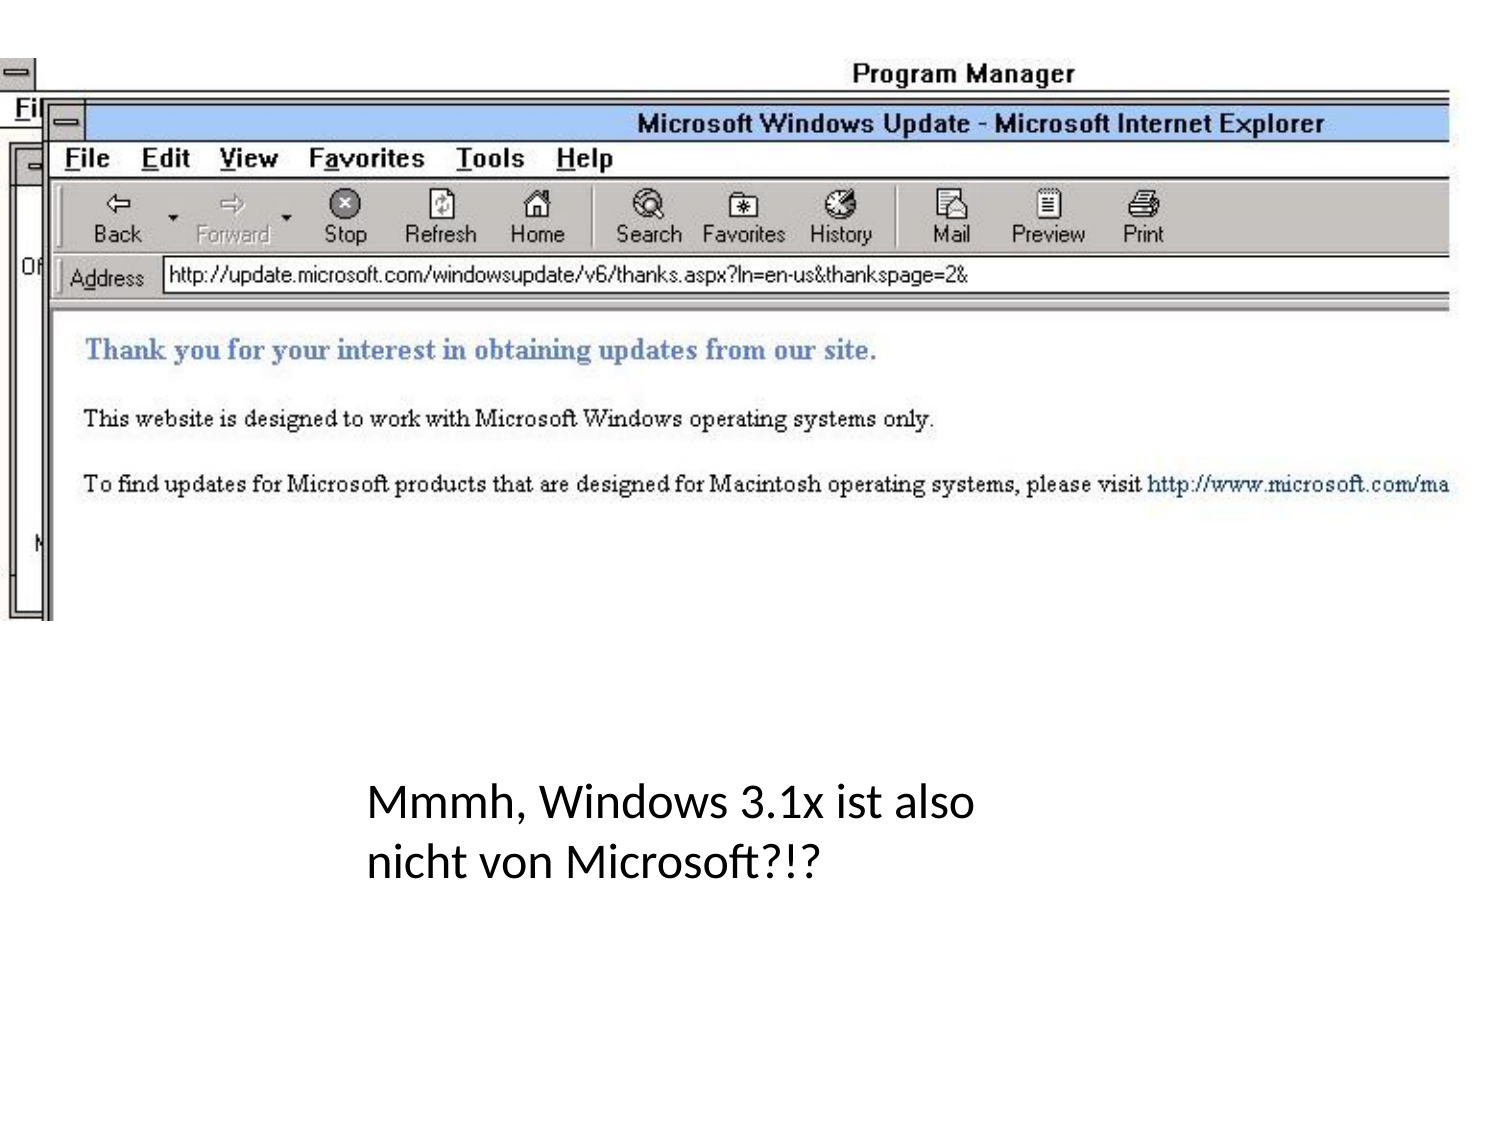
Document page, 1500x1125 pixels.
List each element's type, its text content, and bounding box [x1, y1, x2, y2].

text_box Mmmh, Windows 3.1x ist also nicht von Microsoft?!? [351, 761, 1102, 897]
picture [0, 58, 1467, 622]
